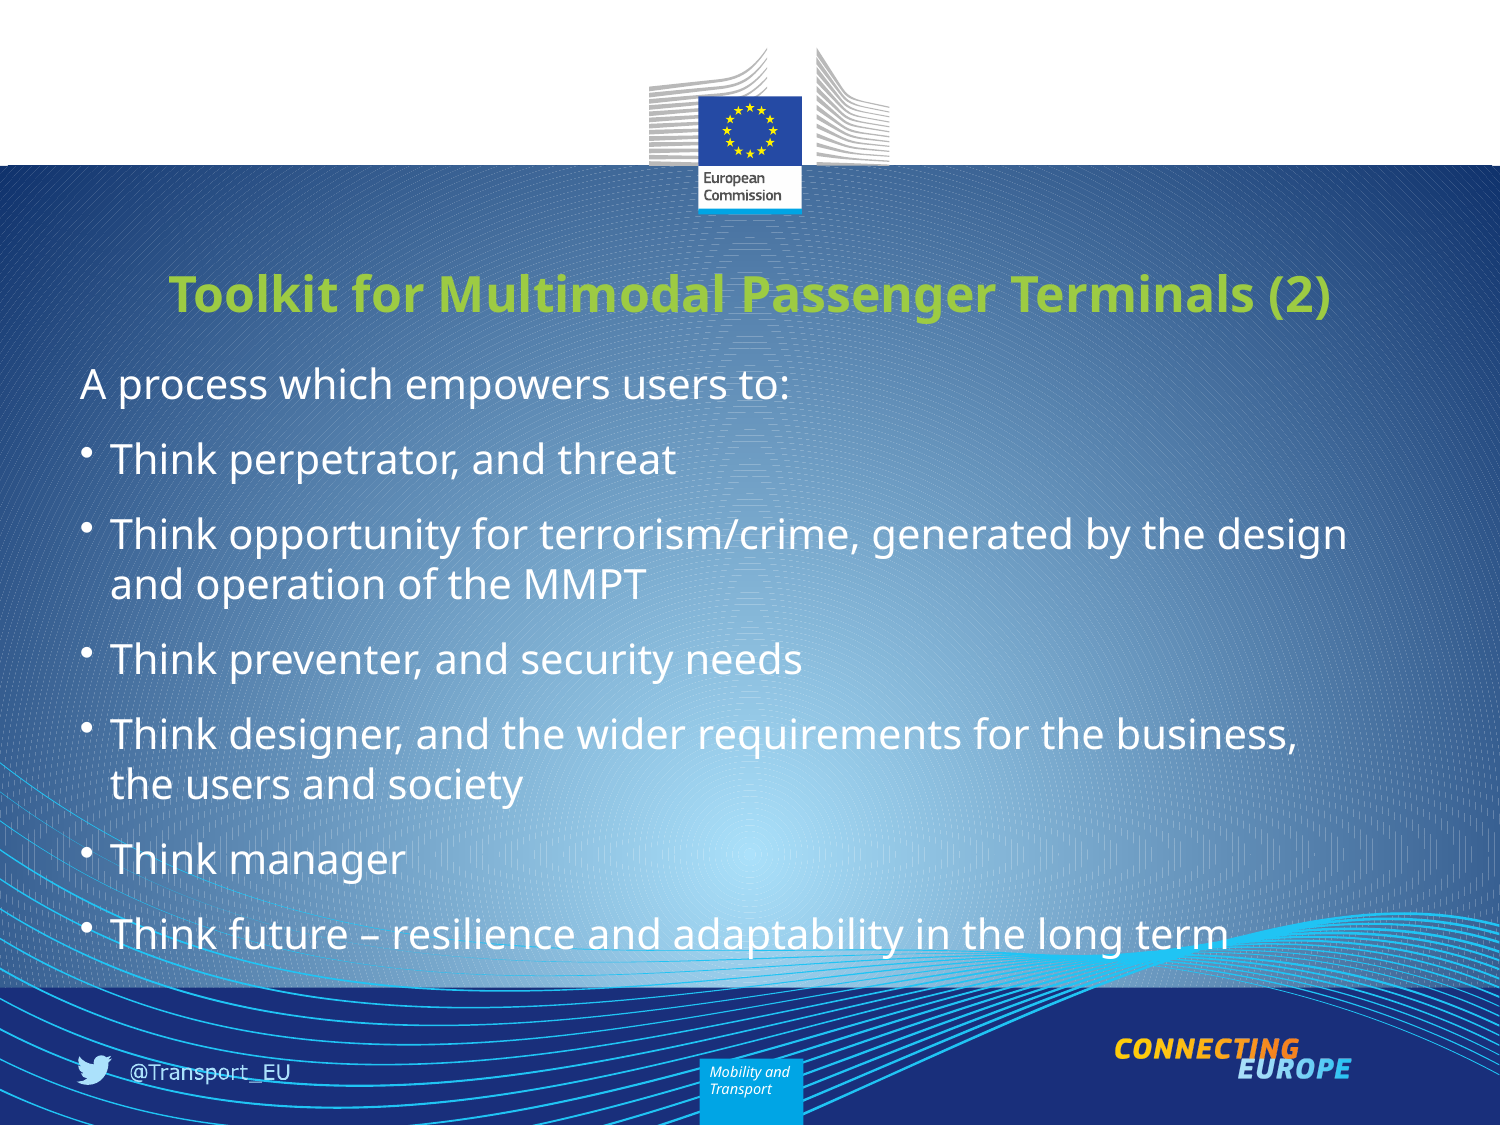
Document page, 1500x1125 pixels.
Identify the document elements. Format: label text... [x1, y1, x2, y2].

title Toolkit for Multimodal Passenger Terminals (2) [64, 255, 1436, 327]
picture [1112, 1036, 1355, 1081]
list A process which empowers users to: Think perpetrator, and threat Think opportunity for terrorism/crime, generated by the design and operation of the MMPT Think preventer, and security needs Think designer, and the wider requirements for the business, the users and society Think manager Think future – resilience and adaptability in the long term [64, 349, 1388, 977]
